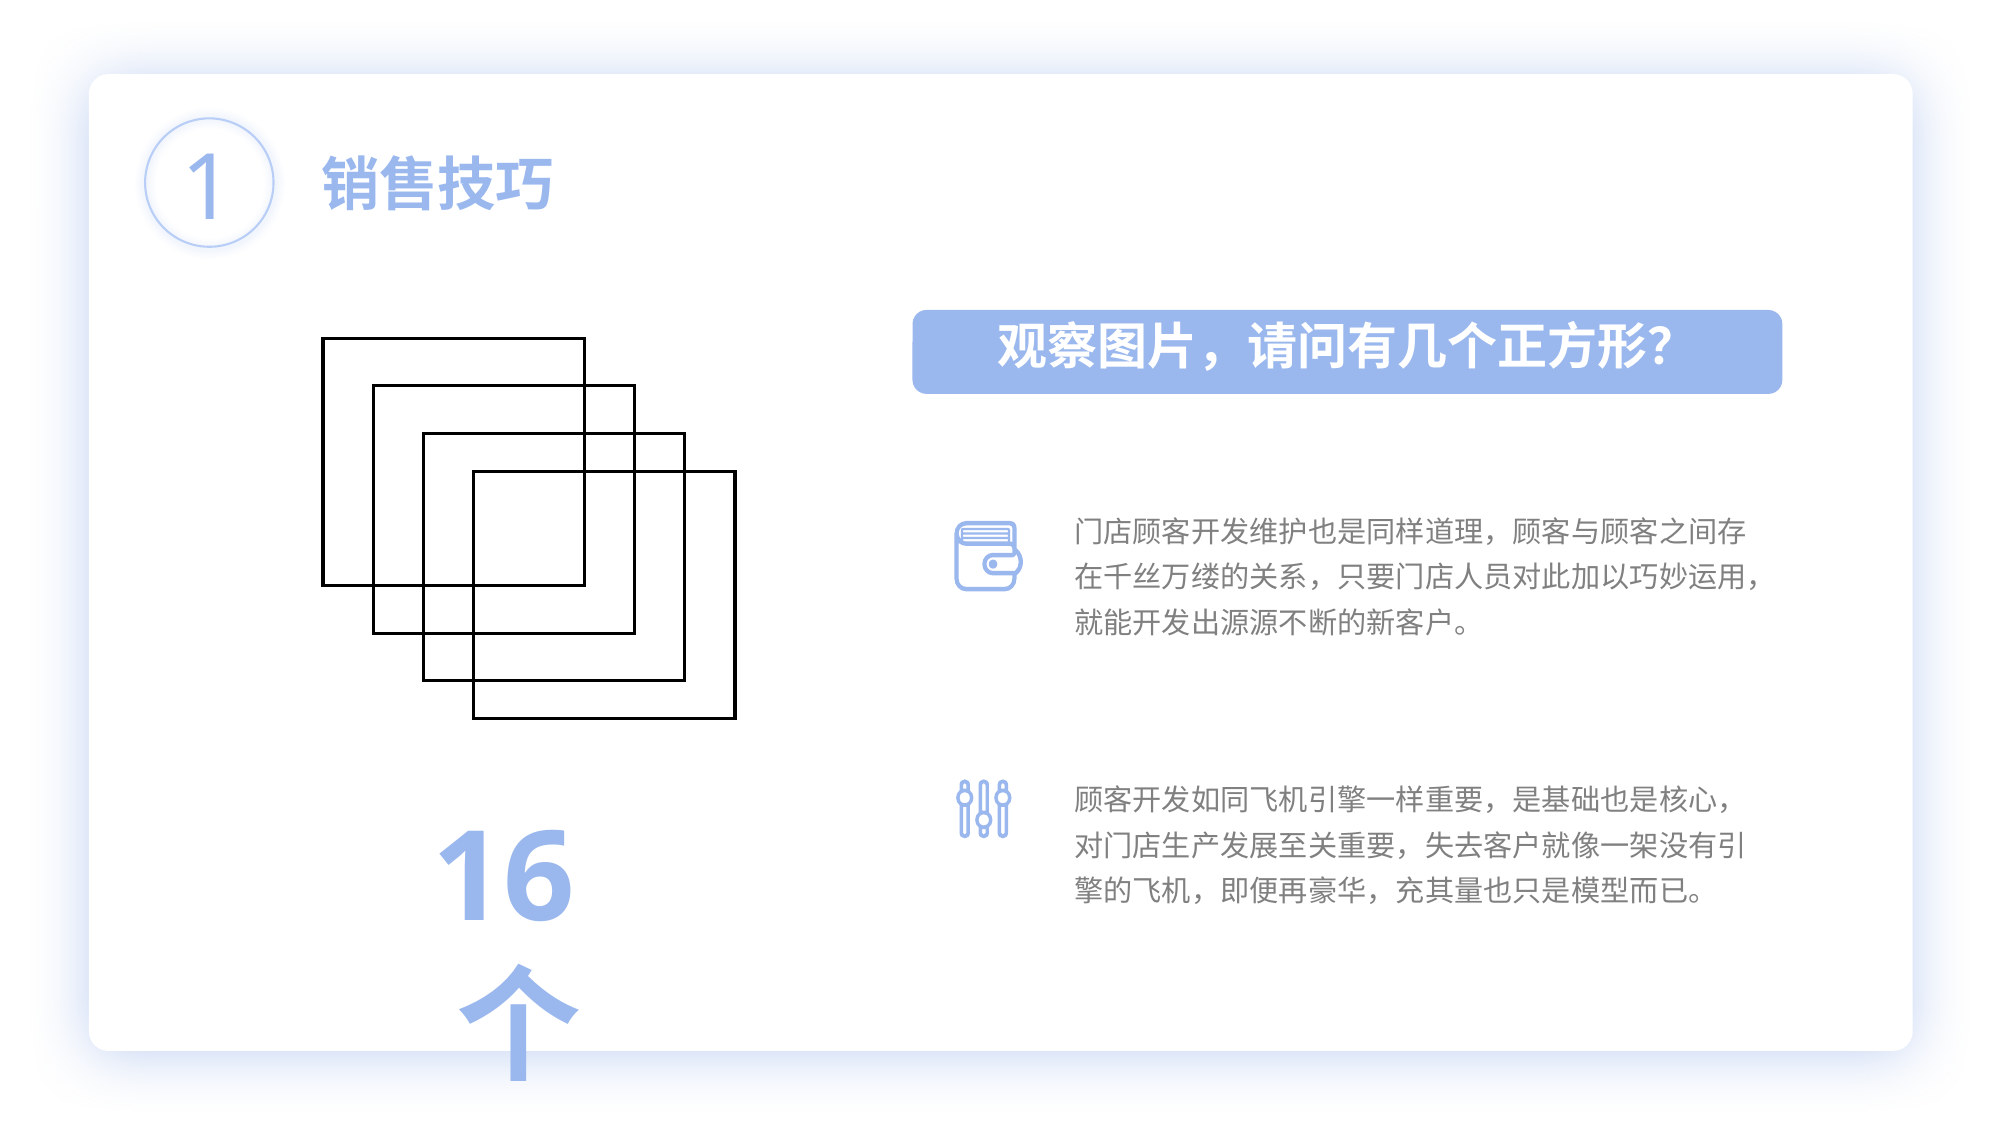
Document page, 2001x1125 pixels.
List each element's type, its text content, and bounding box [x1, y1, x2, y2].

text_box 观察图片，请问有几个正方形？ [912, 309, 1783, 394]
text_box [954, 520, 1026, 592]
text_box 销售技巧 [306, 139, 781, 225]
text_box 顾客开发如同飞机引擎一样重要，是基础也是核心，对门店生产发展至关重要，失去客户就像一架没有引擎的飞机，即便再豪华，充其量也只是模型而已。 [1059, 763, 1774, 915]
text_box 16个 [362, 787, 675, 1104]
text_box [322, 338, 736, 719]
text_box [956, 779, 1012, 839]
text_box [145, 118, 274, 247]
text_box 门店顾客开发维护也是同样道理，顾客与顾客之间存在千丝万缕的关系，只要门店人员对此加以巧妙运用，就能开发出源源不断的新客户。 [1059, 495, 1774, 647]
